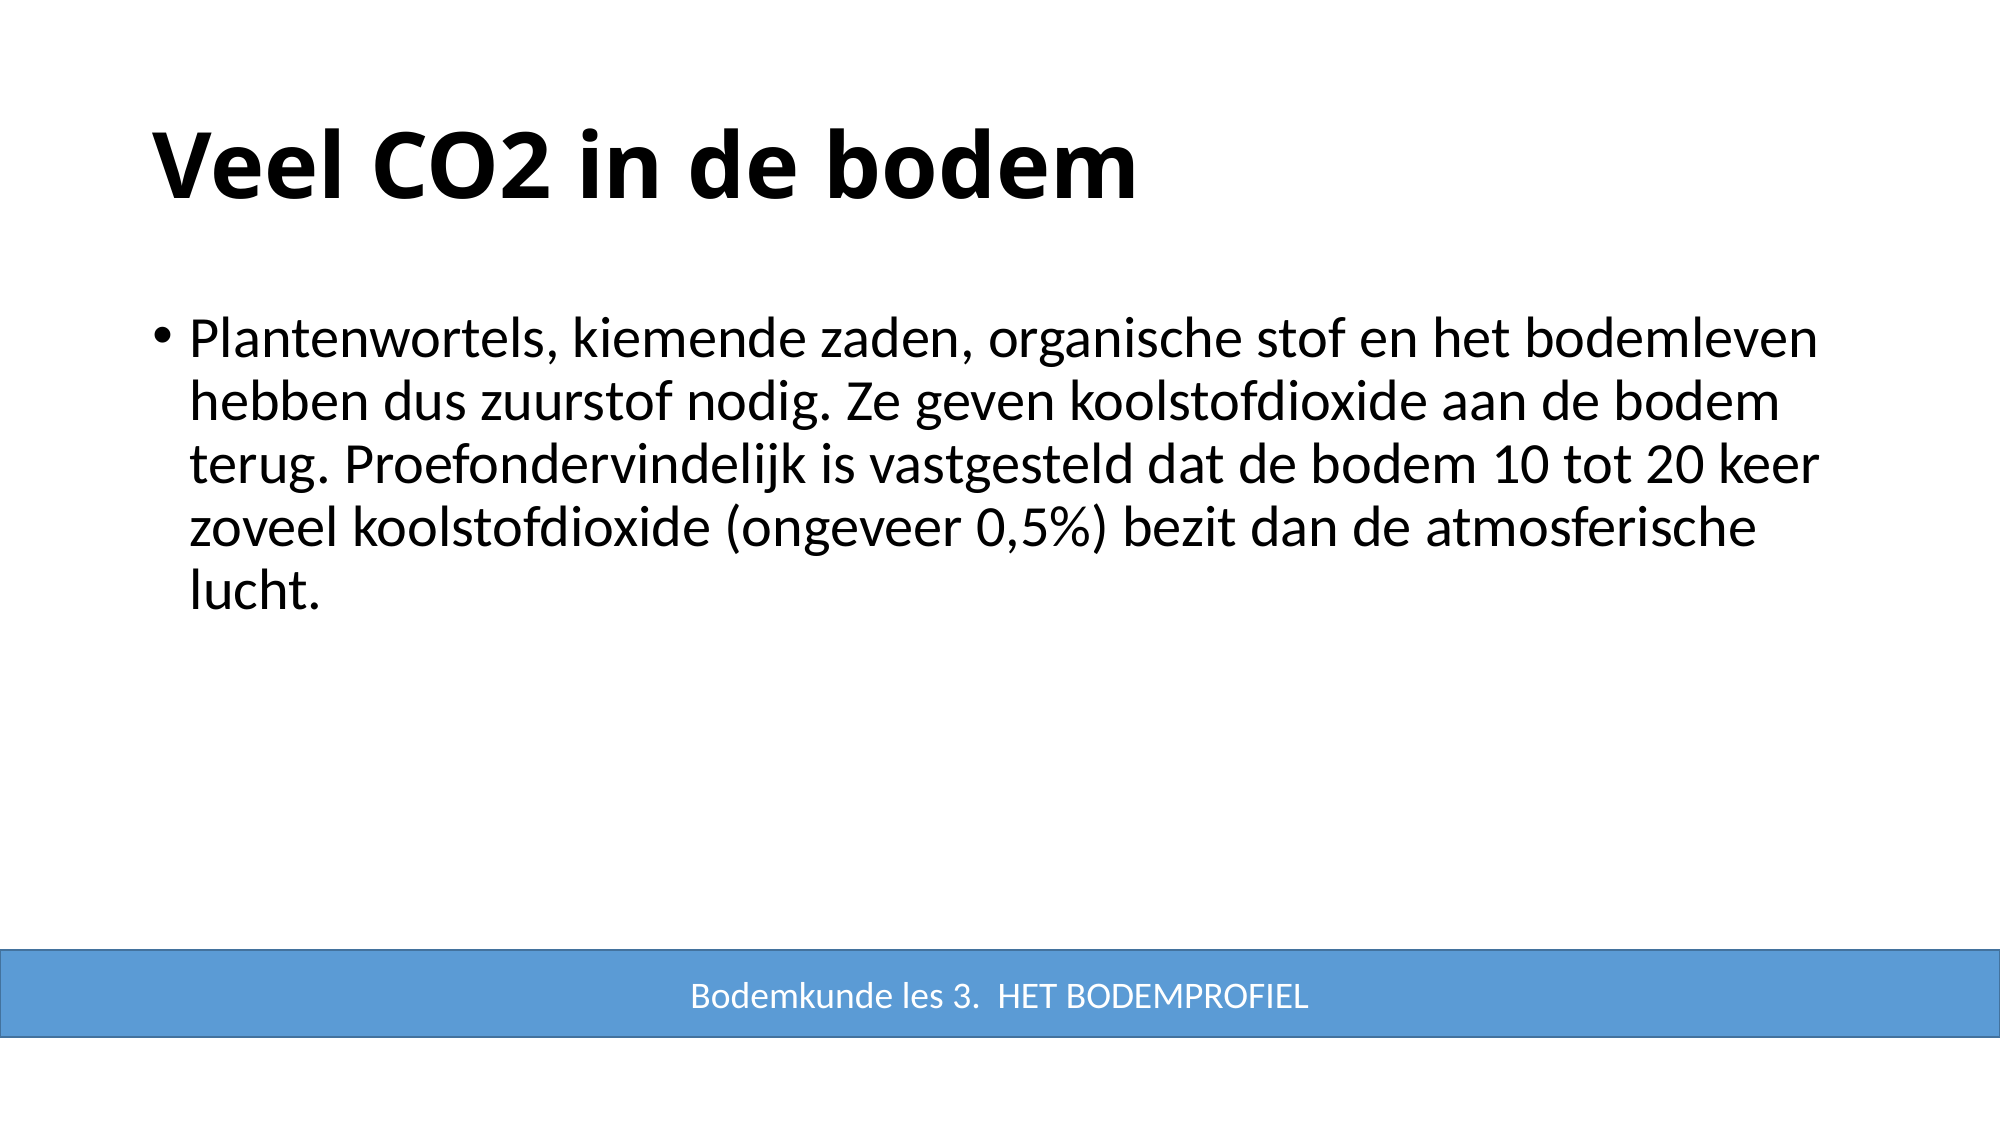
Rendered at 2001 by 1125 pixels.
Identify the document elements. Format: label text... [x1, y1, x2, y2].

title Veel CO2 in de bodem [137, 59, 1863, 278]
text_box Bodemkunde les 3. HET BODEMPROFIEL [0, 949, 2000, 1038]
list Plantenwortels, kiemende zaden, organische stof en het bodemleven hebben dus zuurstof nodig. Ze geven koolstofdioxide aan de bodem terug. Proefondervindelijk is vastgesteld dat de bodem 10 tot 20 keer zoveel koolstofdioxide (ongeveer 0,5%) bezit dan de atmosferische lucht. [137, 299, 1863, 949]
